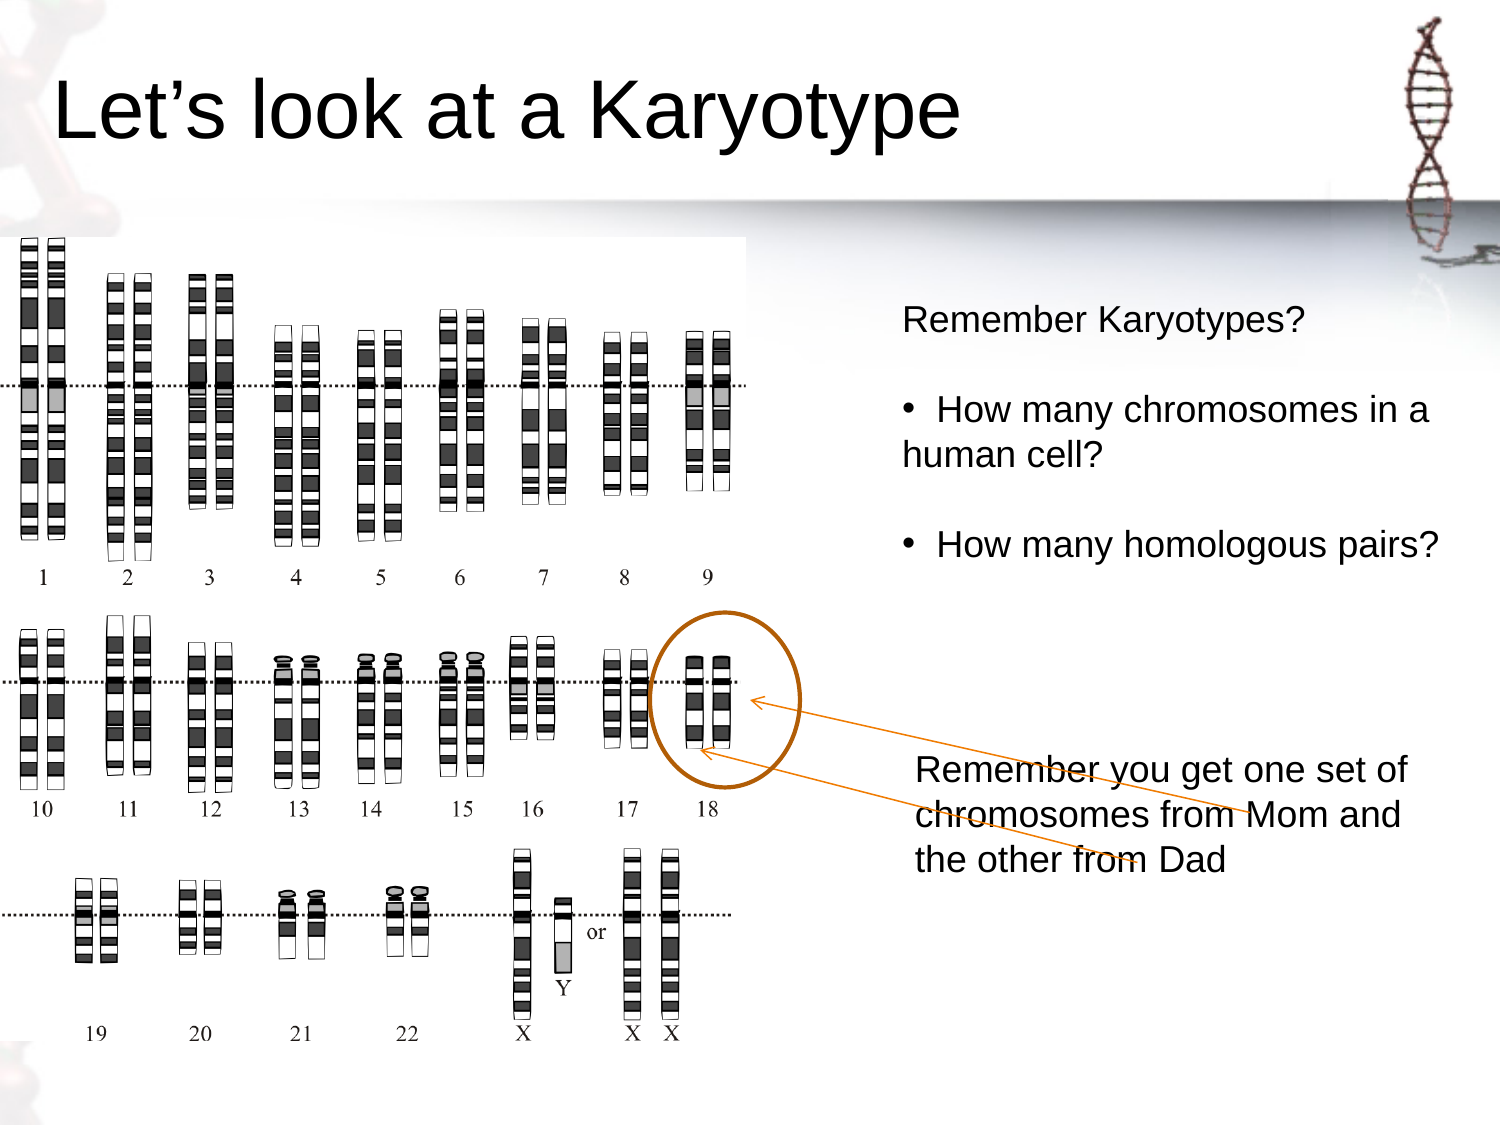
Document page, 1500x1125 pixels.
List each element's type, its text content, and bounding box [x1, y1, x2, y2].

picture [0, 0, 1500, 1125]
text_box Remember Karyotypes? How many chromosomes in a human cell? How many homologous pairs? [887, 287, 1475, 573]
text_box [649, 612, 1451, 890]
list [0, 237, 747, 1041]
title Let’s look at a Karyotype [37, 27, 1381, 182]
